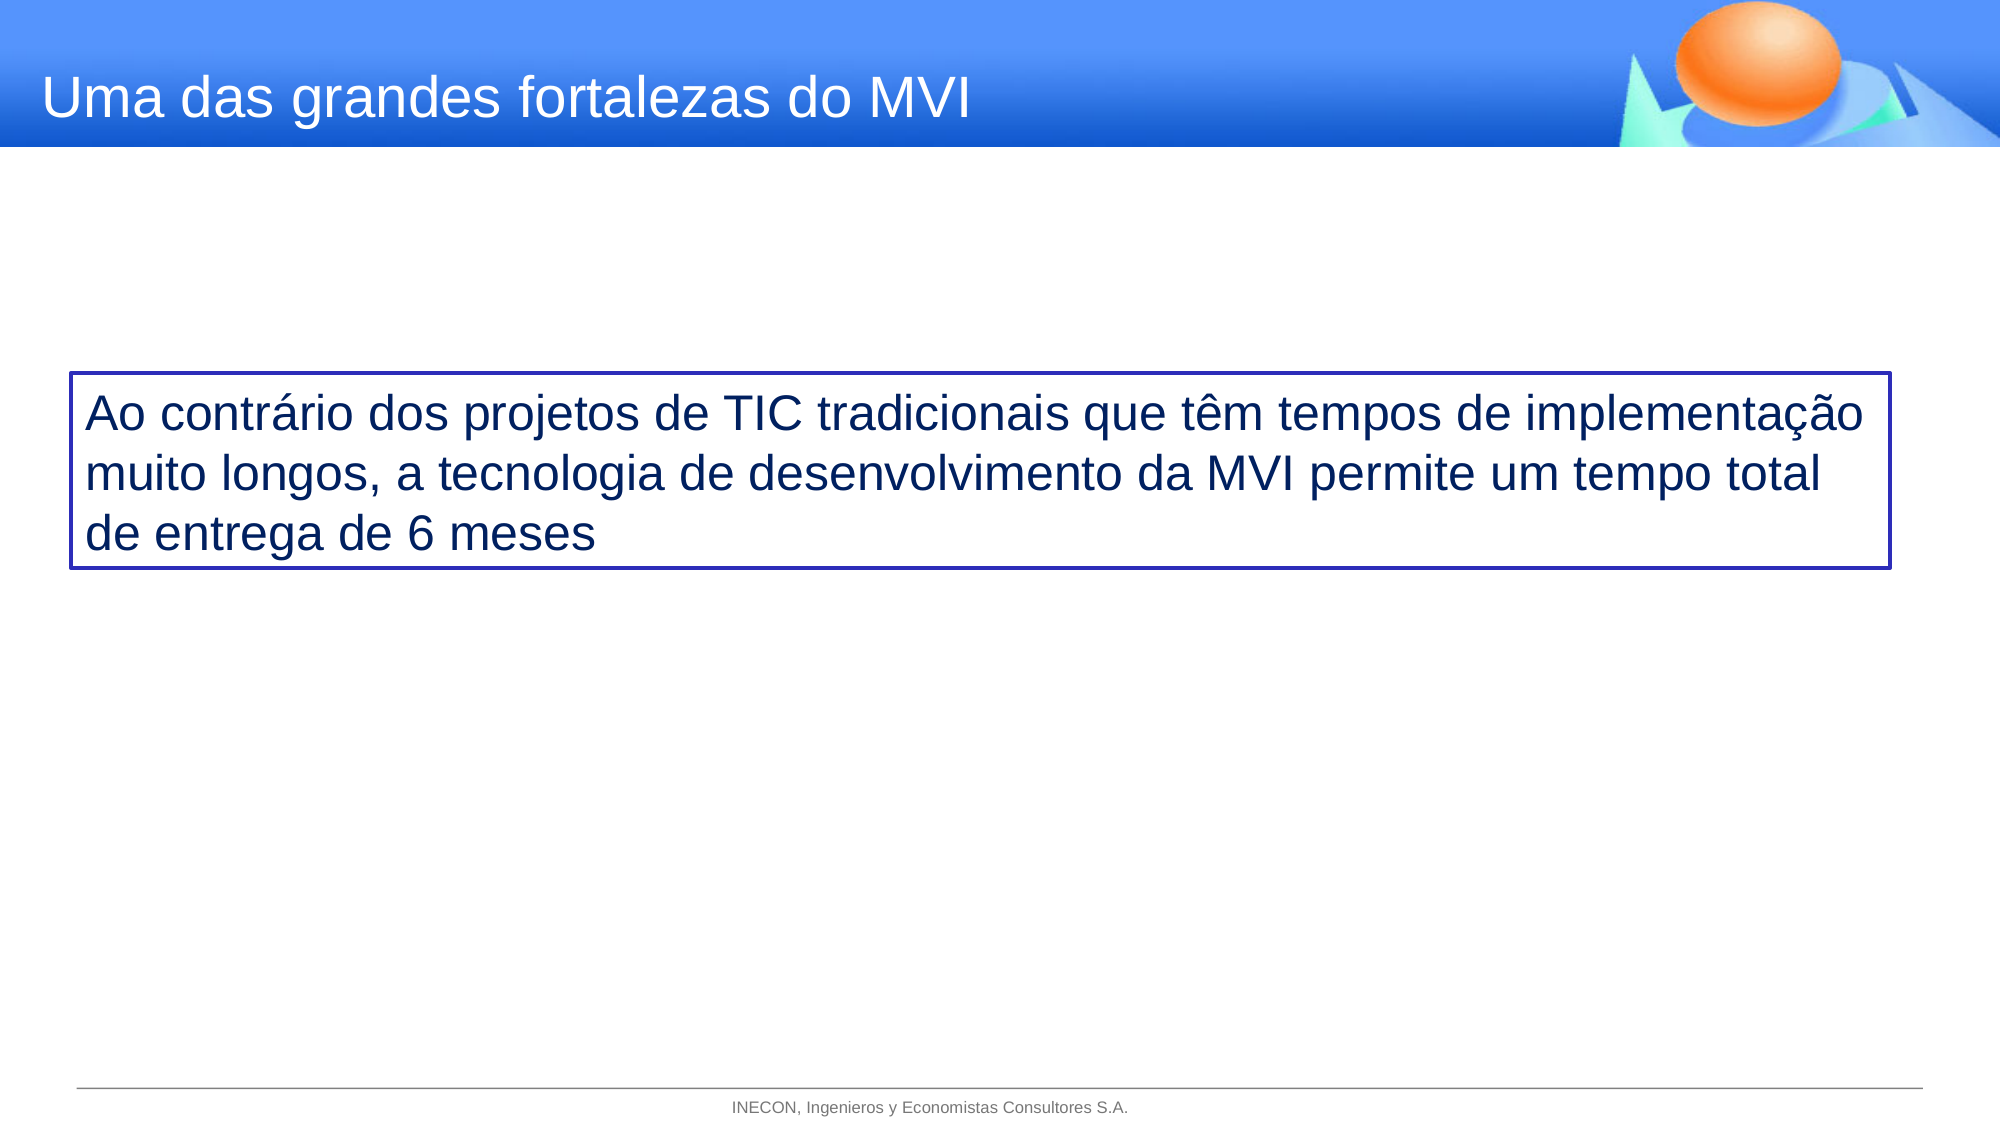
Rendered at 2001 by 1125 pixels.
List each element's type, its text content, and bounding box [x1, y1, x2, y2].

text_box Ao contrário dos projetos de TIC tradicionais que têm tempos de implementação muito longos, a tecnologia de desenvolvimento da MVI permite um tempo total de entrega de 6 meses [69, 371, 1892, 570]
picture [0, 0, 2000, 147]
text_box Uma das grandes fortalezas do MVI [27, 12, 1148, 177]
